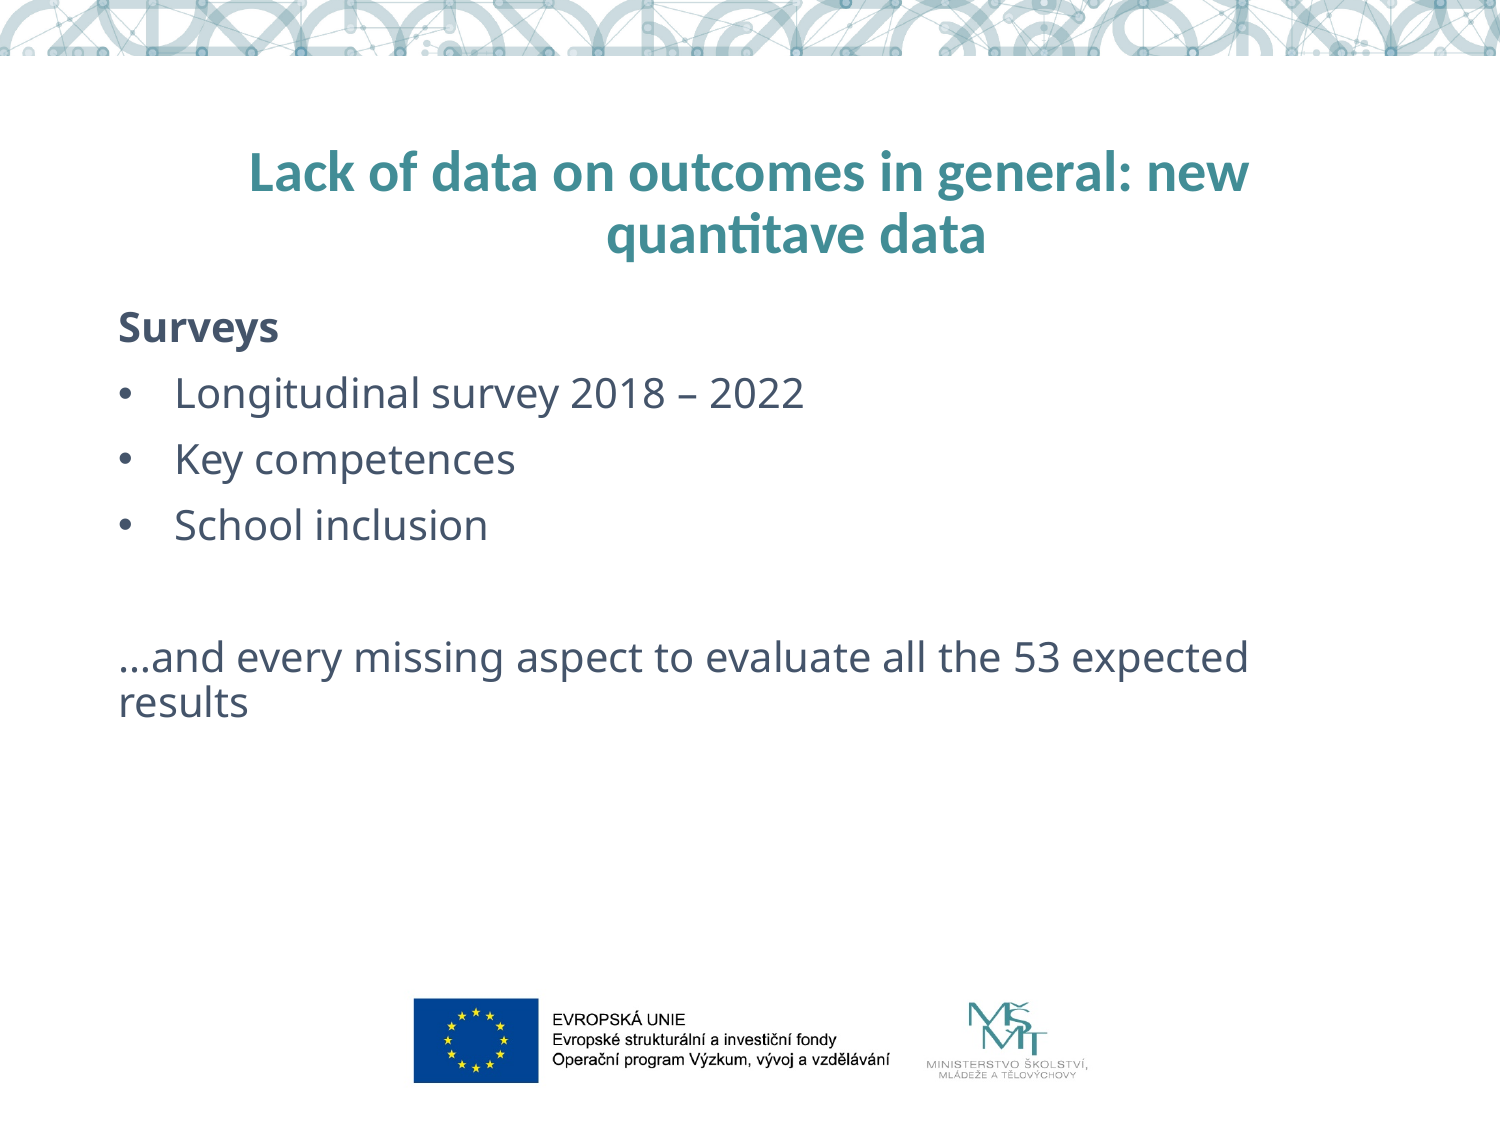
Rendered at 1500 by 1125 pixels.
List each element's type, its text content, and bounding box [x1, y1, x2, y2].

picture [371, 957, 1129, 1125]
picture [0, 0, 1500, 56]
title Lack of data on outcomes in general: new quantitave data [103, 129, 1397, 278]
list Surveys Longitudinal survey 2018 – 2022 Key competences School inclusion …and every missing aspect to evaluate all the 53 expected results [103, 299, 1397, 957]
